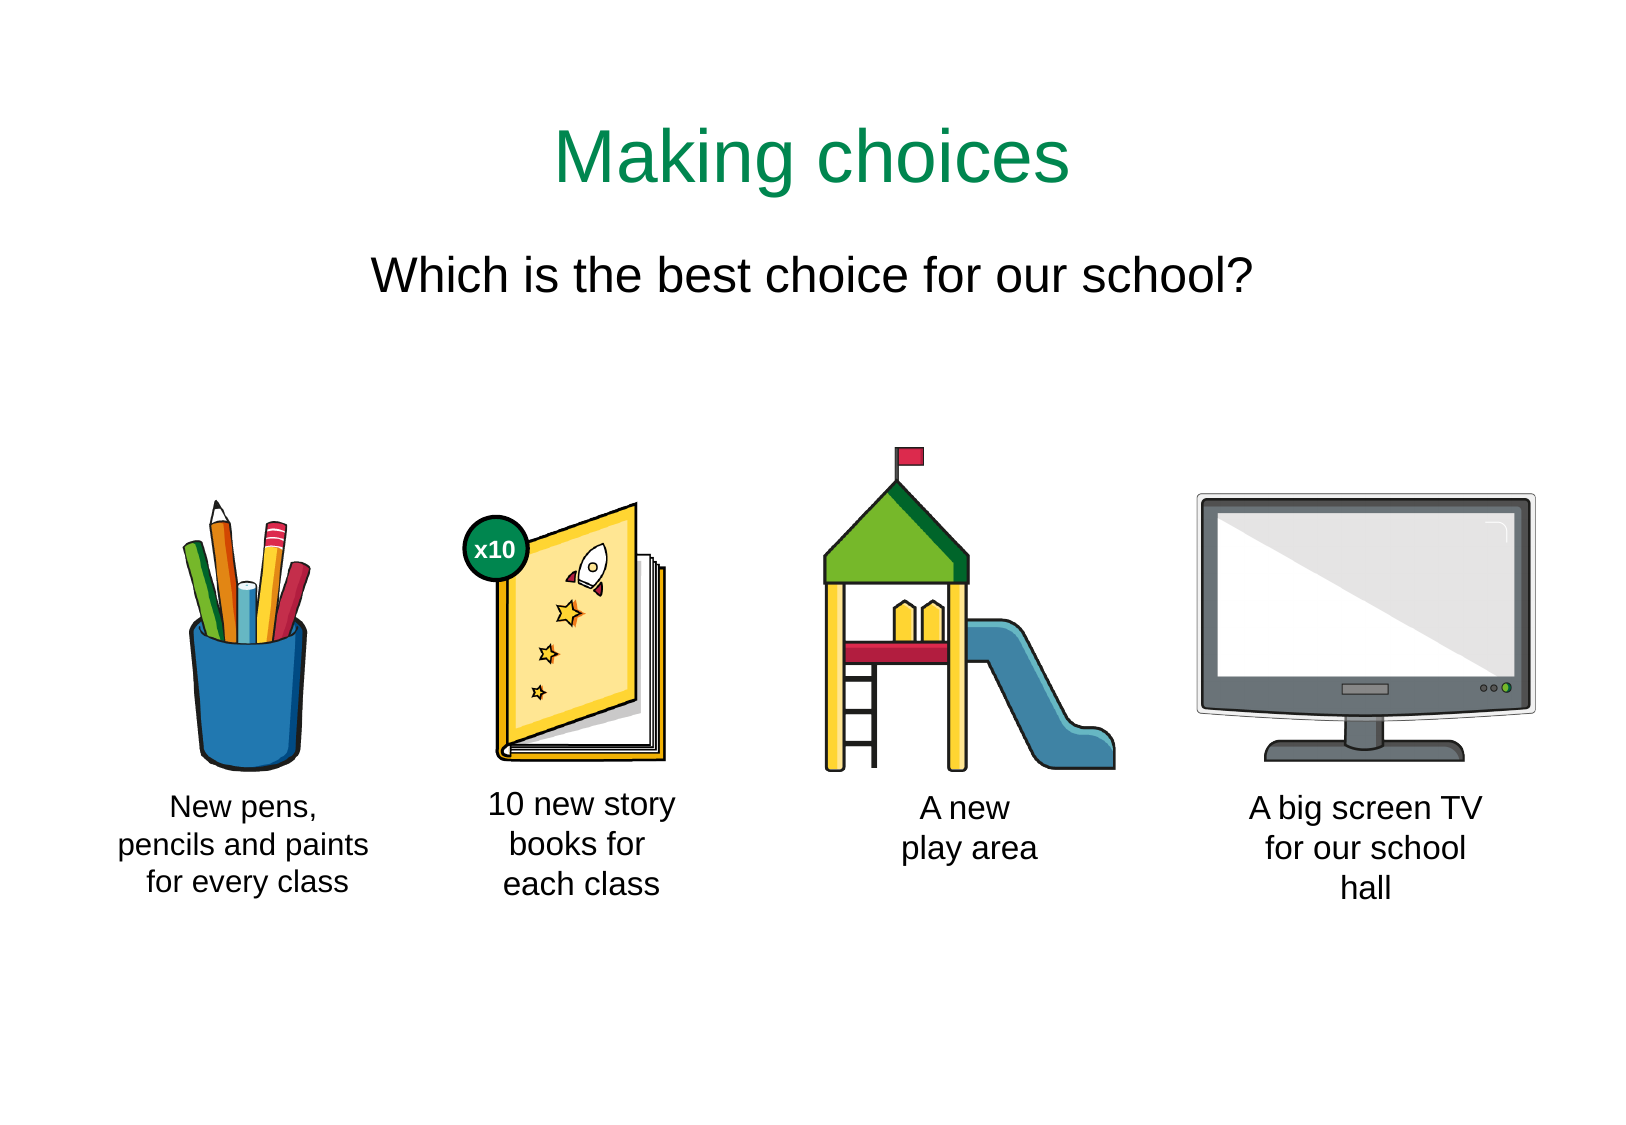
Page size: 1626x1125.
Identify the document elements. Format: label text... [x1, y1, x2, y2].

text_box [449, 501, 666, 762]
picture [146, 471, 350, 772]
picture [1196, 493, 1536, 762]
text_box A new play area [826, 779, 1113, 874]
text_box 10 new story books for each class [439, 775, 725, 910]
picture [823, 447, 1116, 772]
text_box Which is the best choice for our school? [0, 236, 1625, 303]
text_box New pens, pencils and paints for every class [58, 778, 438, 906]
title Making choices [0, 118, 1625, 199]
text_box A big screen TV for our school hall [1223, 778, 1509, 914]
